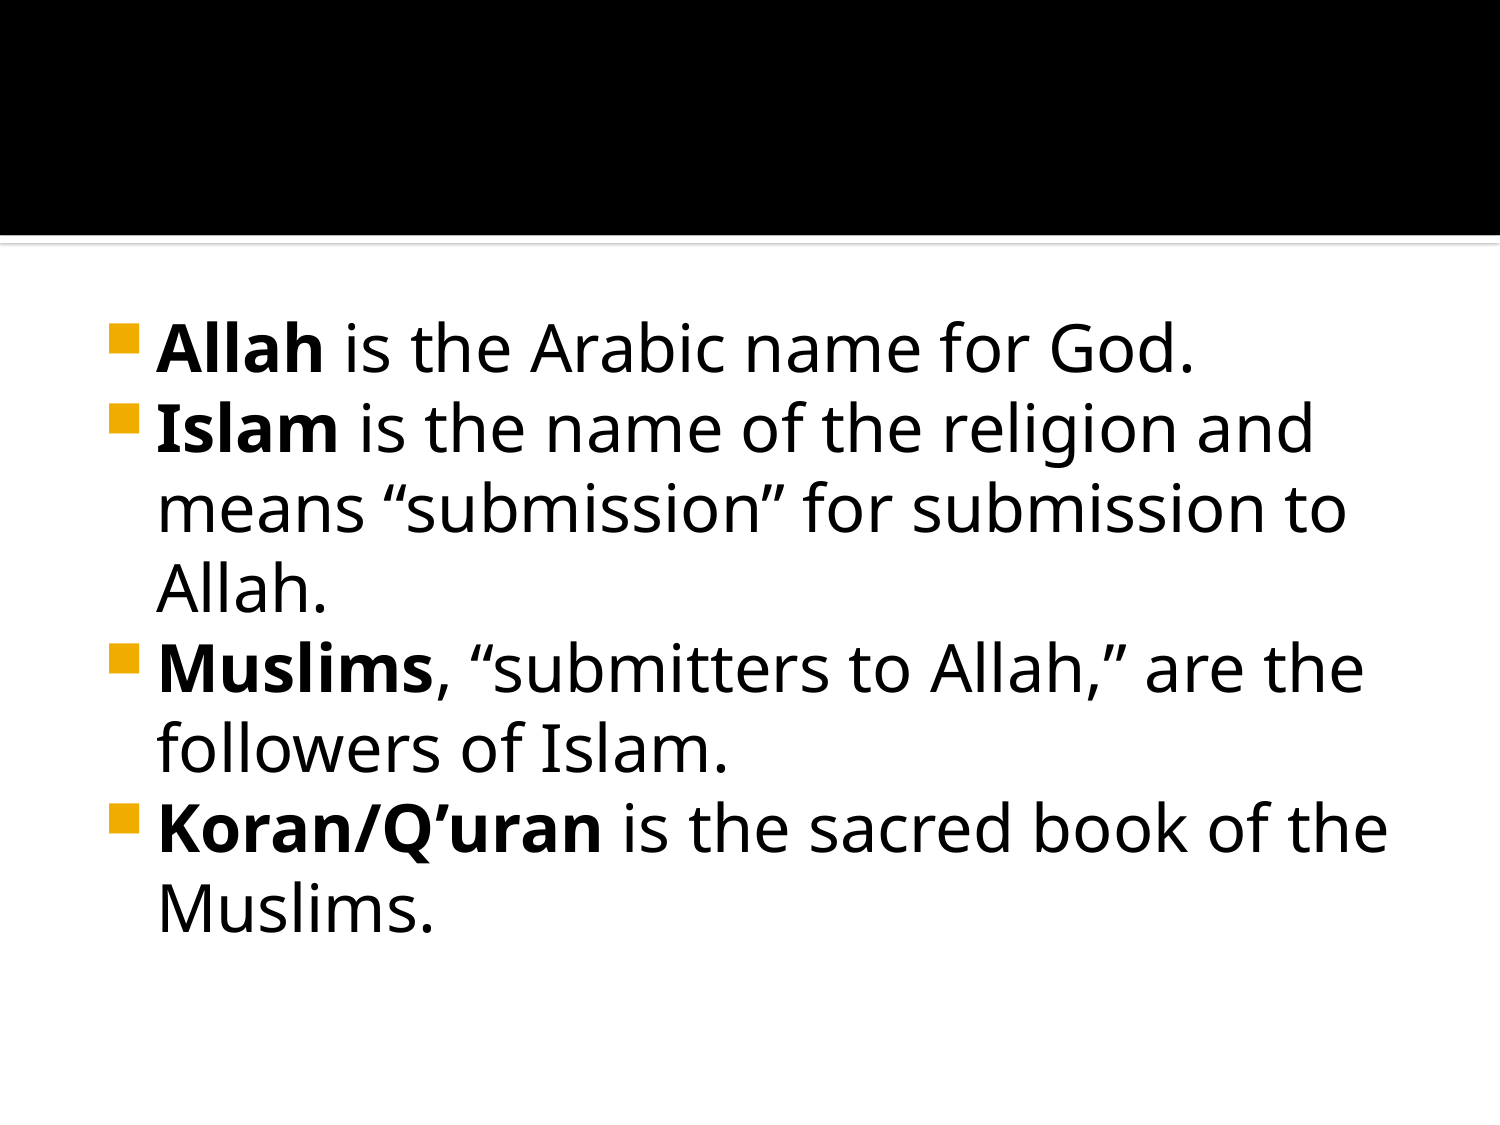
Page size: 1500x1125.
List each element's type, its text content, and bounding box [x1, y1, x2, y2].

list Allah is the Arabic name for God. Islam is the name of the religion and means “submission” for submission to Allah. Muslims, “submitters to Allah,” are the followers of Islam. Koran/Q’uran is the sacred book of the Muslims. [75, 291, 1425, 1050]
